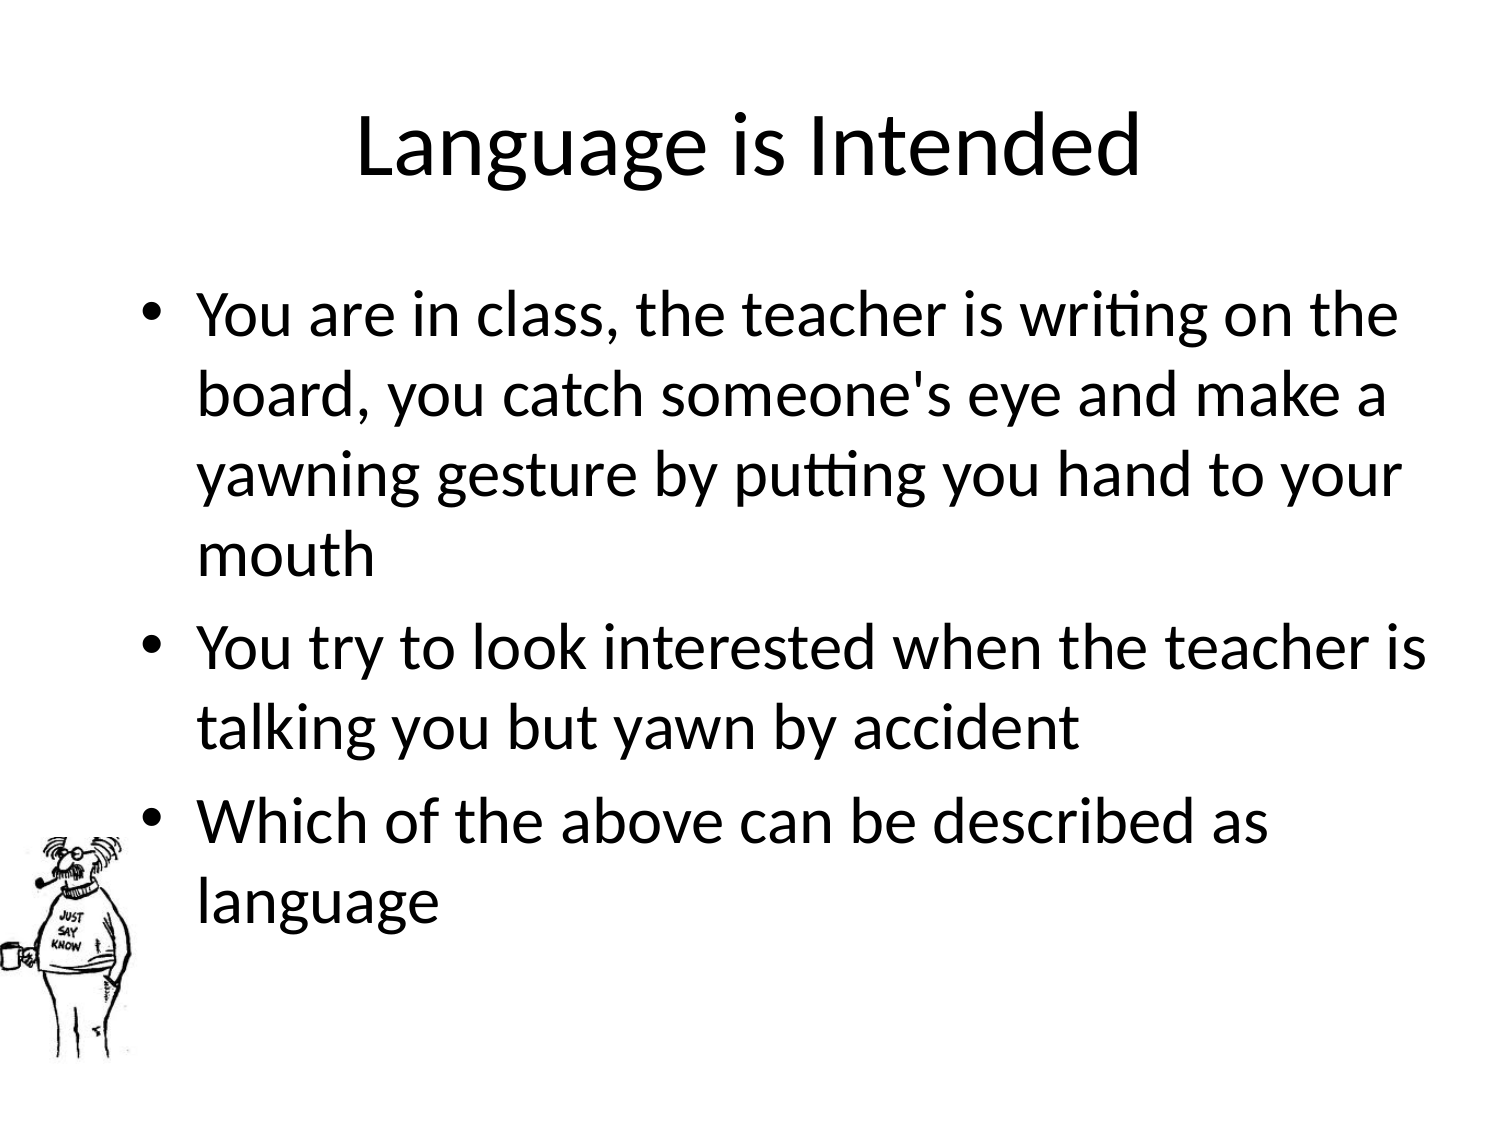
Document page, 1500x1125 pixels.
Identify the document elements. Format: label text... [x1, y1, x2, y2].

title Language is Intended [75, 45, 1425, 233]
picture [0, 837, 171, 1125]
list You are in class, the teacher is writing on the board, you catch someone's eye and make a yawning gesture by putting you hand to your mouth You try to look interested when the teacher is talking you but yawn by accident Which of the above can be described as language [125, 262, 1475, 1005]
